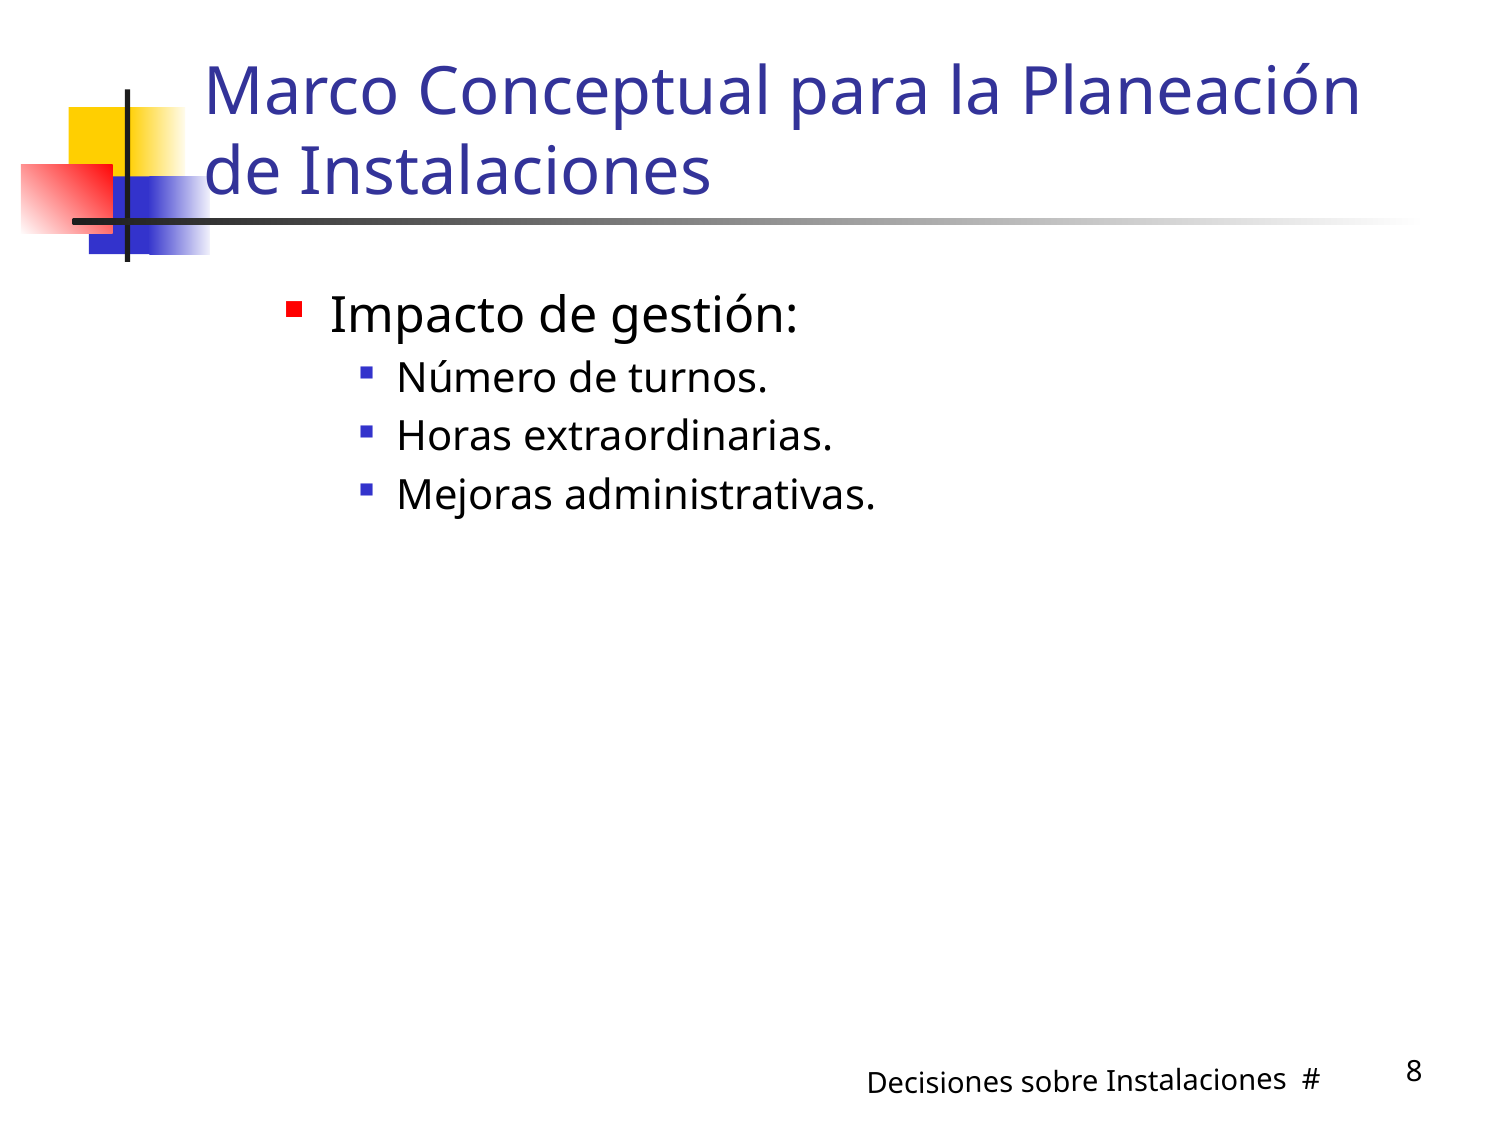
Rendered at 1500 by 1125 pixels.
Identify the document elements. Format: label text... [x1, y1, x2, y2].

footer Decisiones sobre Instalaciones # [773, 1028, 1414, 1110]
slide_number 8 [1124, 1024, 1438, 1101]
list Impacto de gestión: Número de turnos. Horas extraordinarias. Mejoras administrativas. [193, 274, 1470, 1007]
title Marco Conceptual para la Planeación de Instalaciones [188, 27, 1468, 216]
